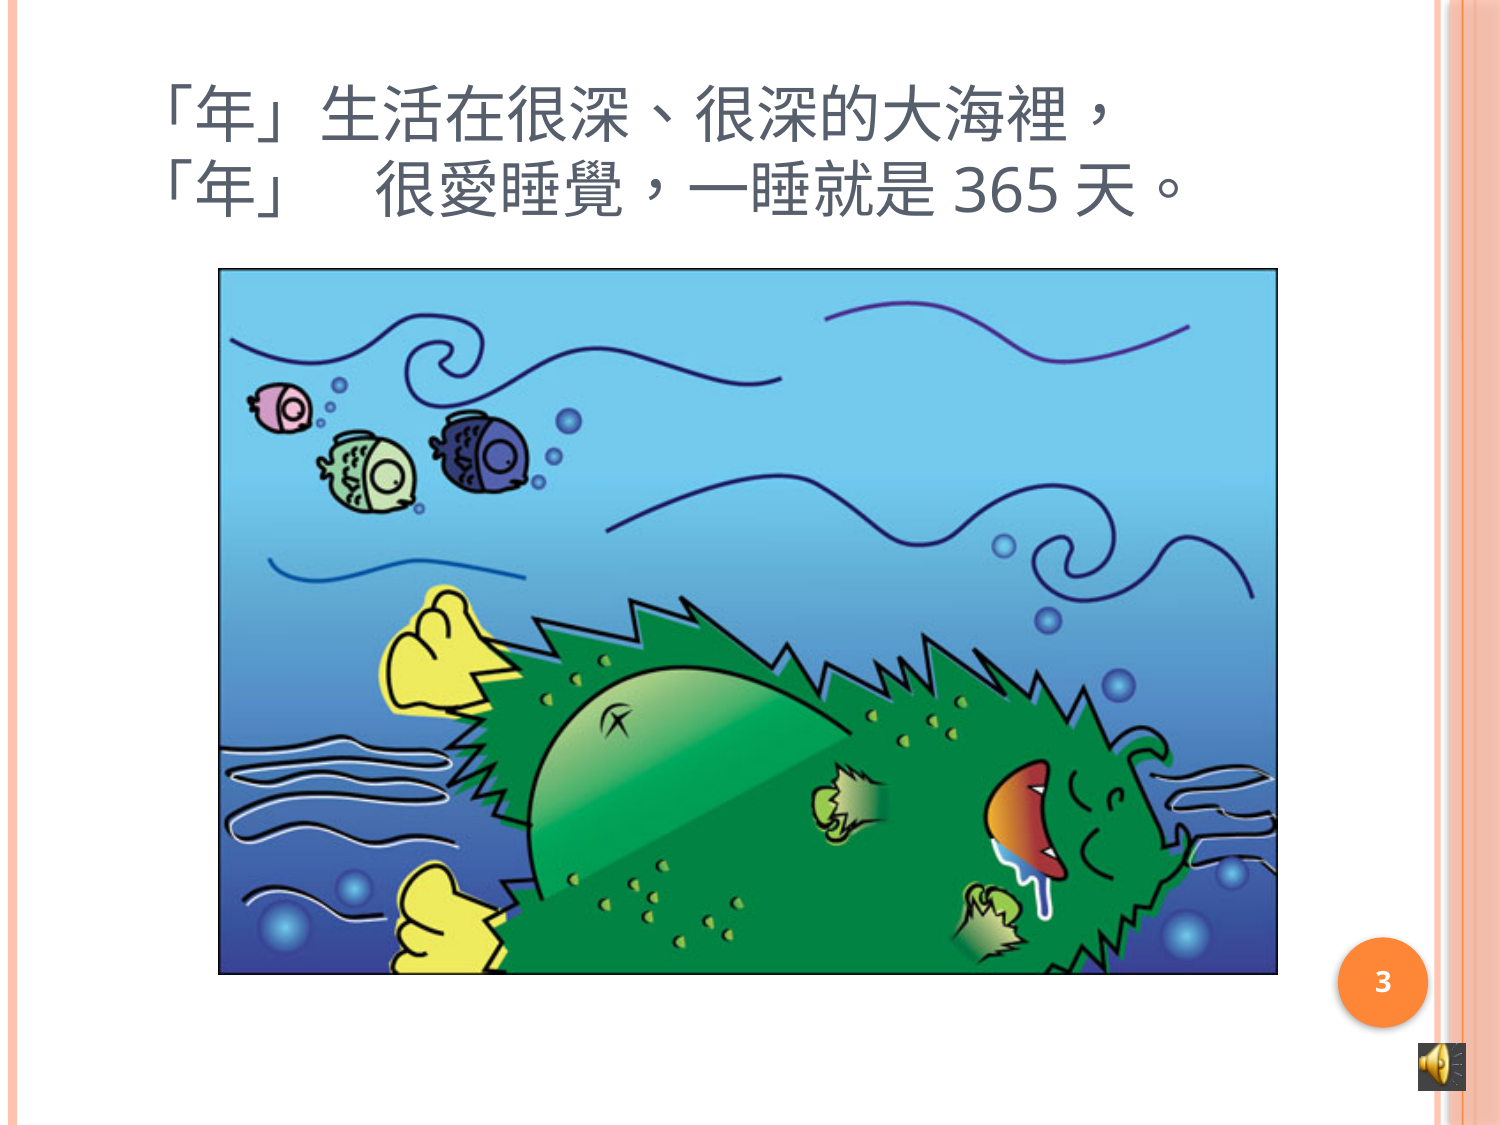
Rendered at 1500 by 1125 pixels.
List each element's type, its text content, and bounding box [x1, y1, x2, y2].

picture [1416, 1041, 1468, 1093]
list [218, 268, 1278, 976]
title 「年」生活在很深、很深的大海裡，「年」 很愛睡覺，一睡就是365天。 [117, 58, 1313, 233]
slide_number 3 [1333, 940, 1434, 1026]
